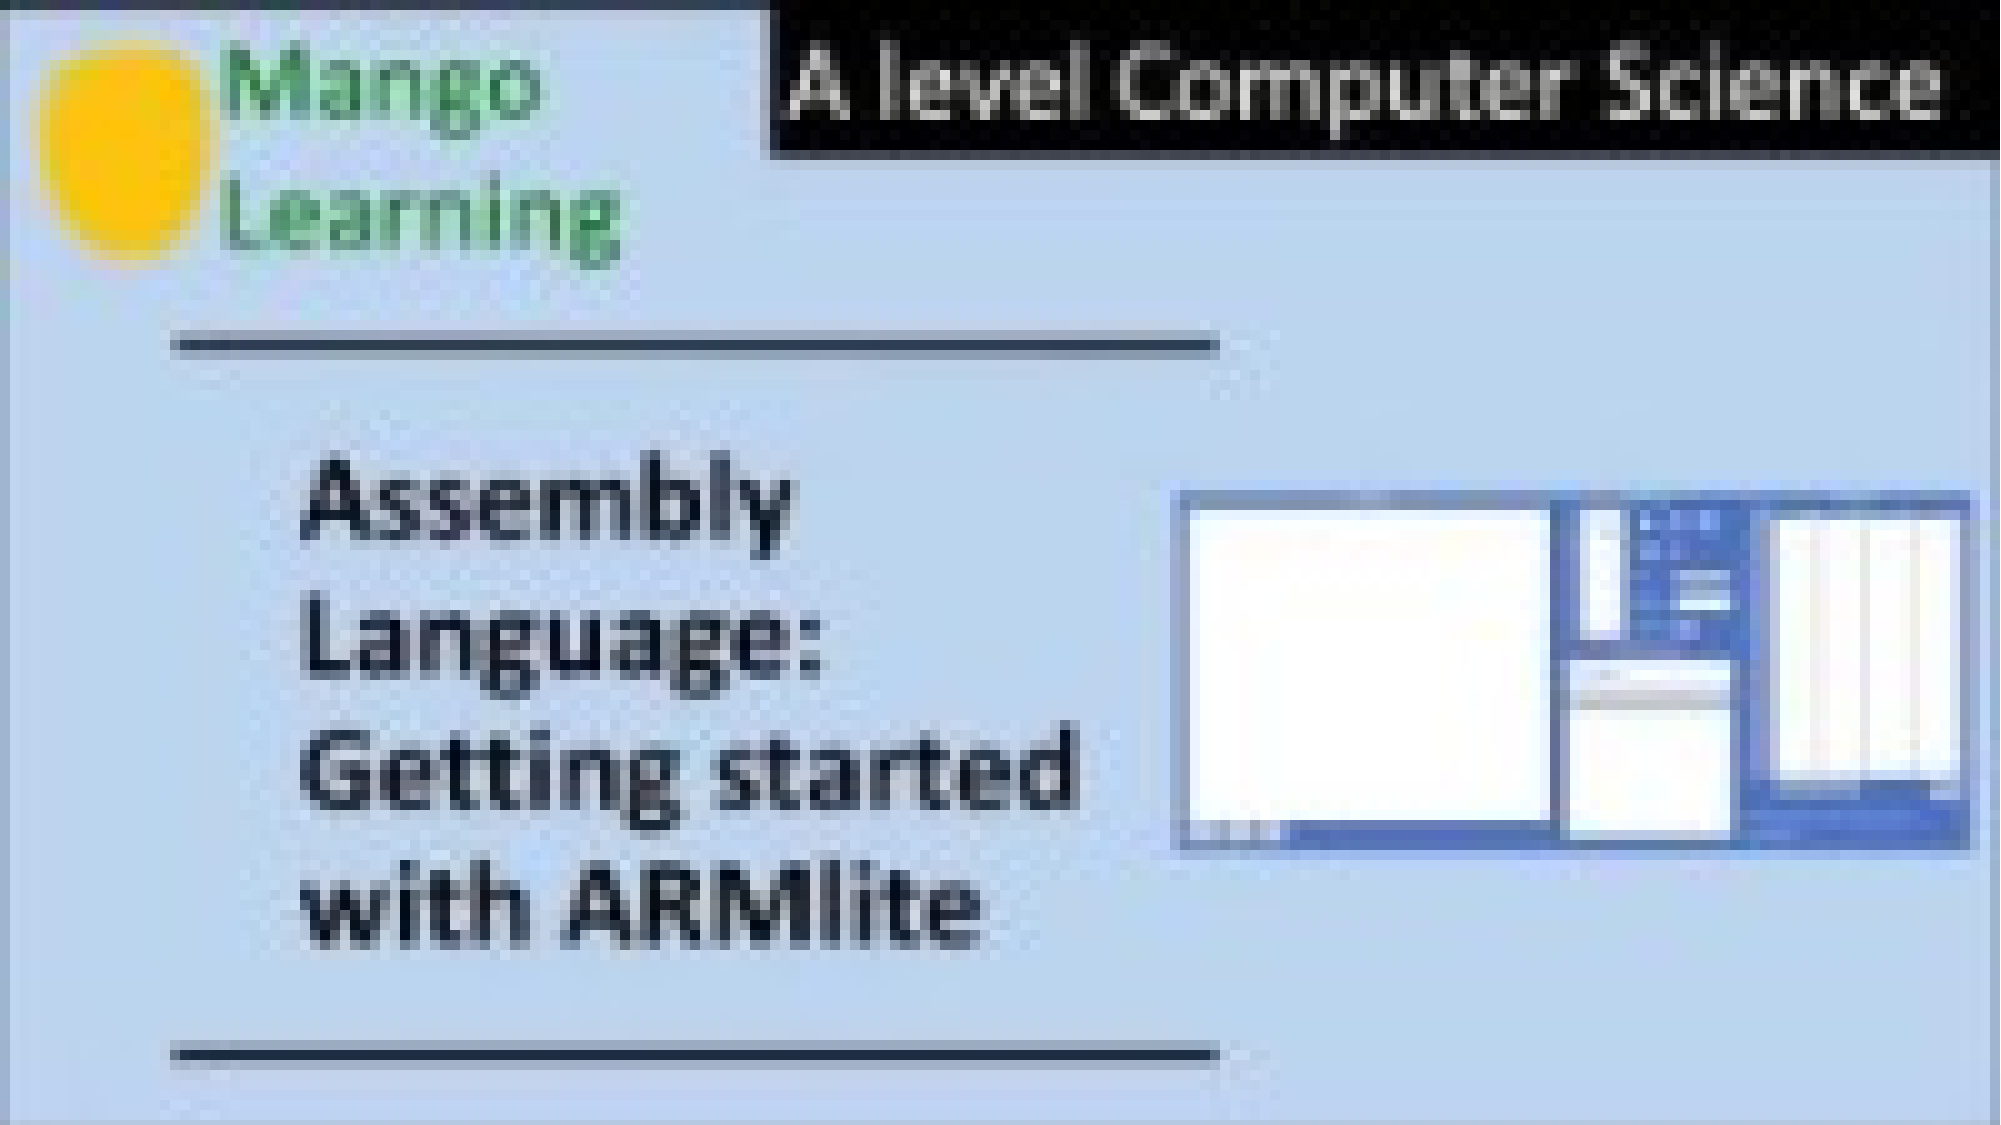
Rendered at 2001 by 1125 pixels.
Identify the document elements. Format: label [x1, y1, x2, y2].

list [0, 0, 2000, 1125]
